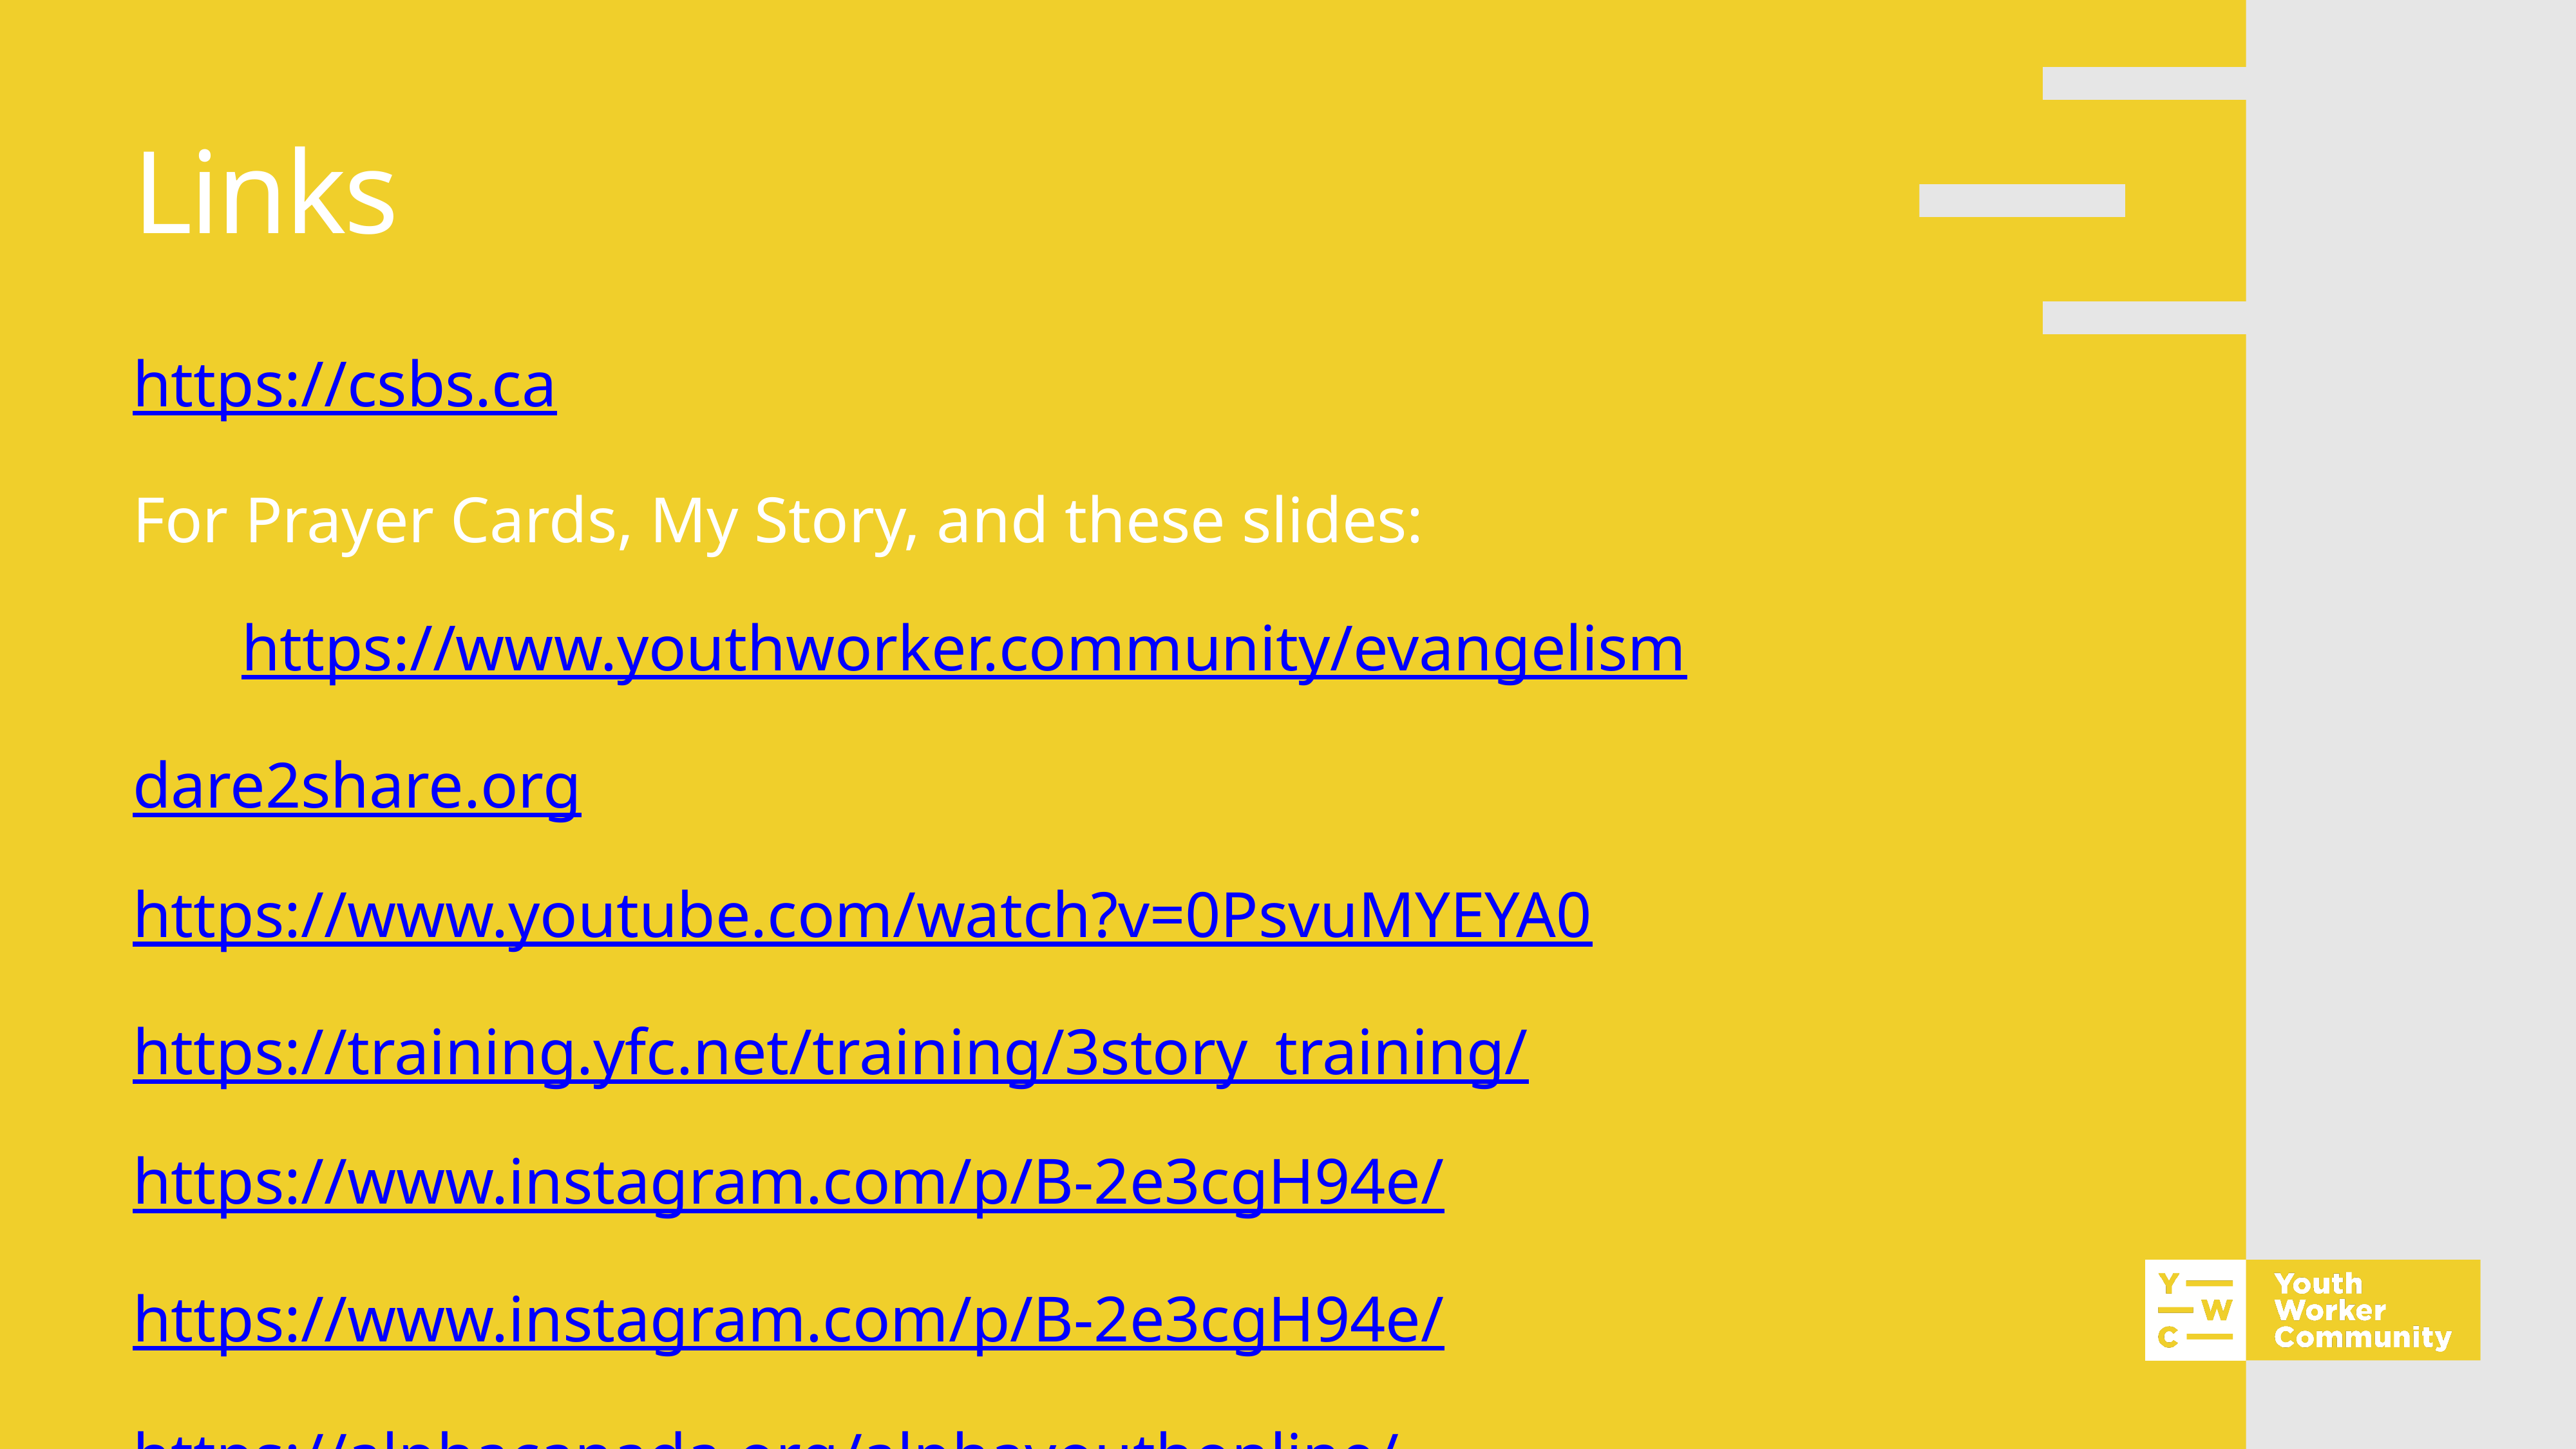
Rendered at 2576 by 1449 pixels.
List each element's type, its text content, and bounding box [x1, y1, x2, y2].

list https://csbs.ca For Prayer Cards, My Story, and these slides: https://www.youthworker.community/evangelism dare2share.org https://www.youtube.com/watch?v=0PsvuMYEYA0 https://training.yfc.net/training/3story_training/ https://www.instagram.com/p/B-2e3cgH94e/ https://www.instagram.com/p/B-2e3cgH94e/ https://alphacanada.org/alphayouthonline/ [127, 330, 2116, 1396]
title Links [127, 124, 2449, 277]
picture [2145, 1260, 2452, 1361]
